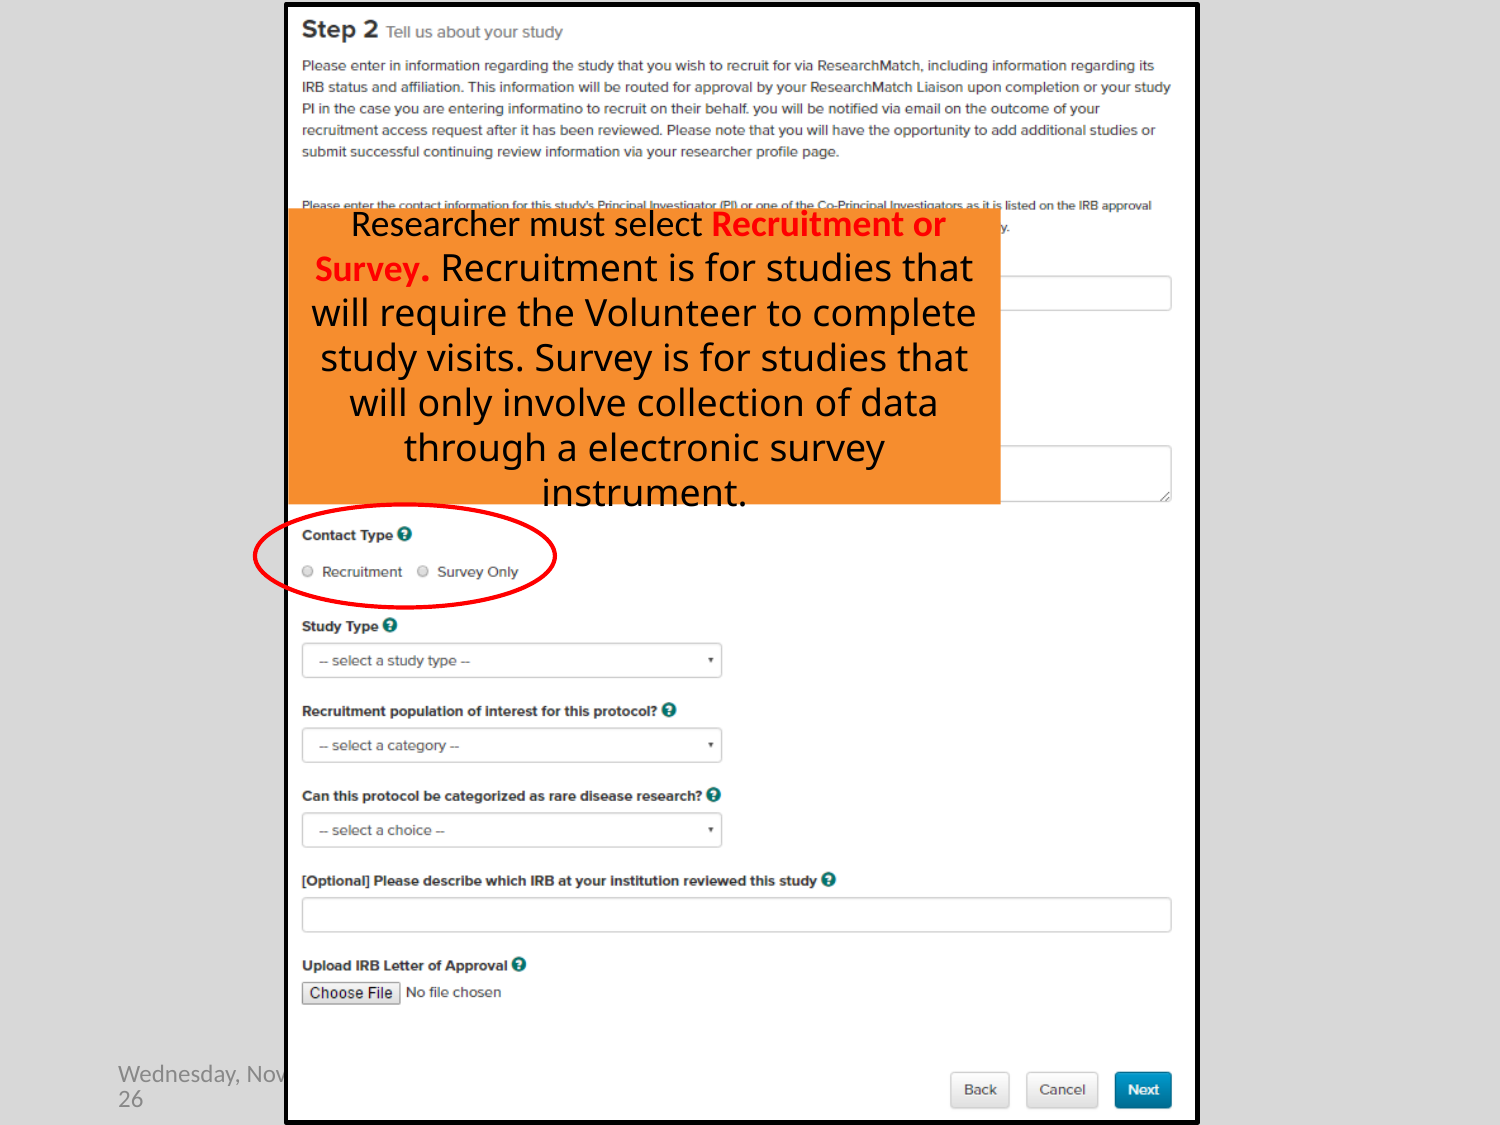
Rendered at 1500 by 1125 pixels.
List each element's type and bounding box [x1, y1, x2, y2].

picture [287, 6, 1196, 1121]
text_box [252, 524, 282, 588]
slide_number [103, 1042, 282, 1103]
